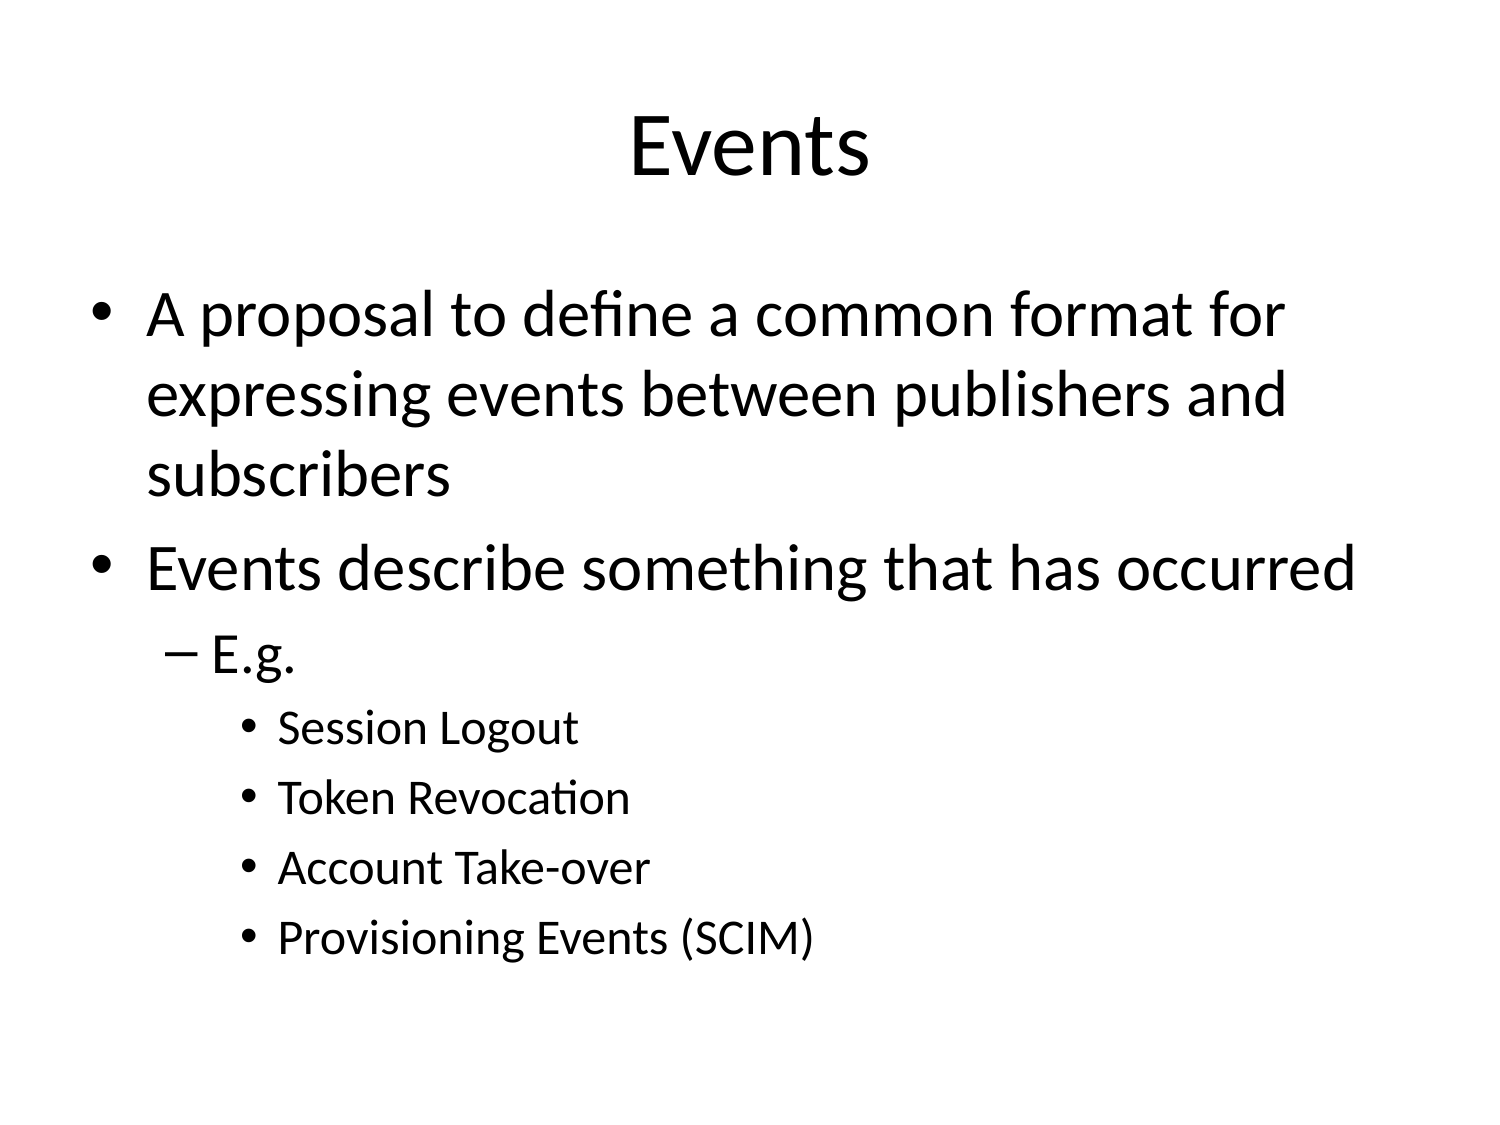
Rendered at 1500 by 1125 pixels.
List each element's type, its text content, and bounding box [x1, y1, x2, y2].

title Events [75, 45, 1425, 233]
list A proposal to define a common format for expressing events between publishers and subscribers Events describe something that has occurred E.g. Session Logout Token Revocation Account Take-over Provisioning Events (SCIM) [75, 262, 1425, 1005]
